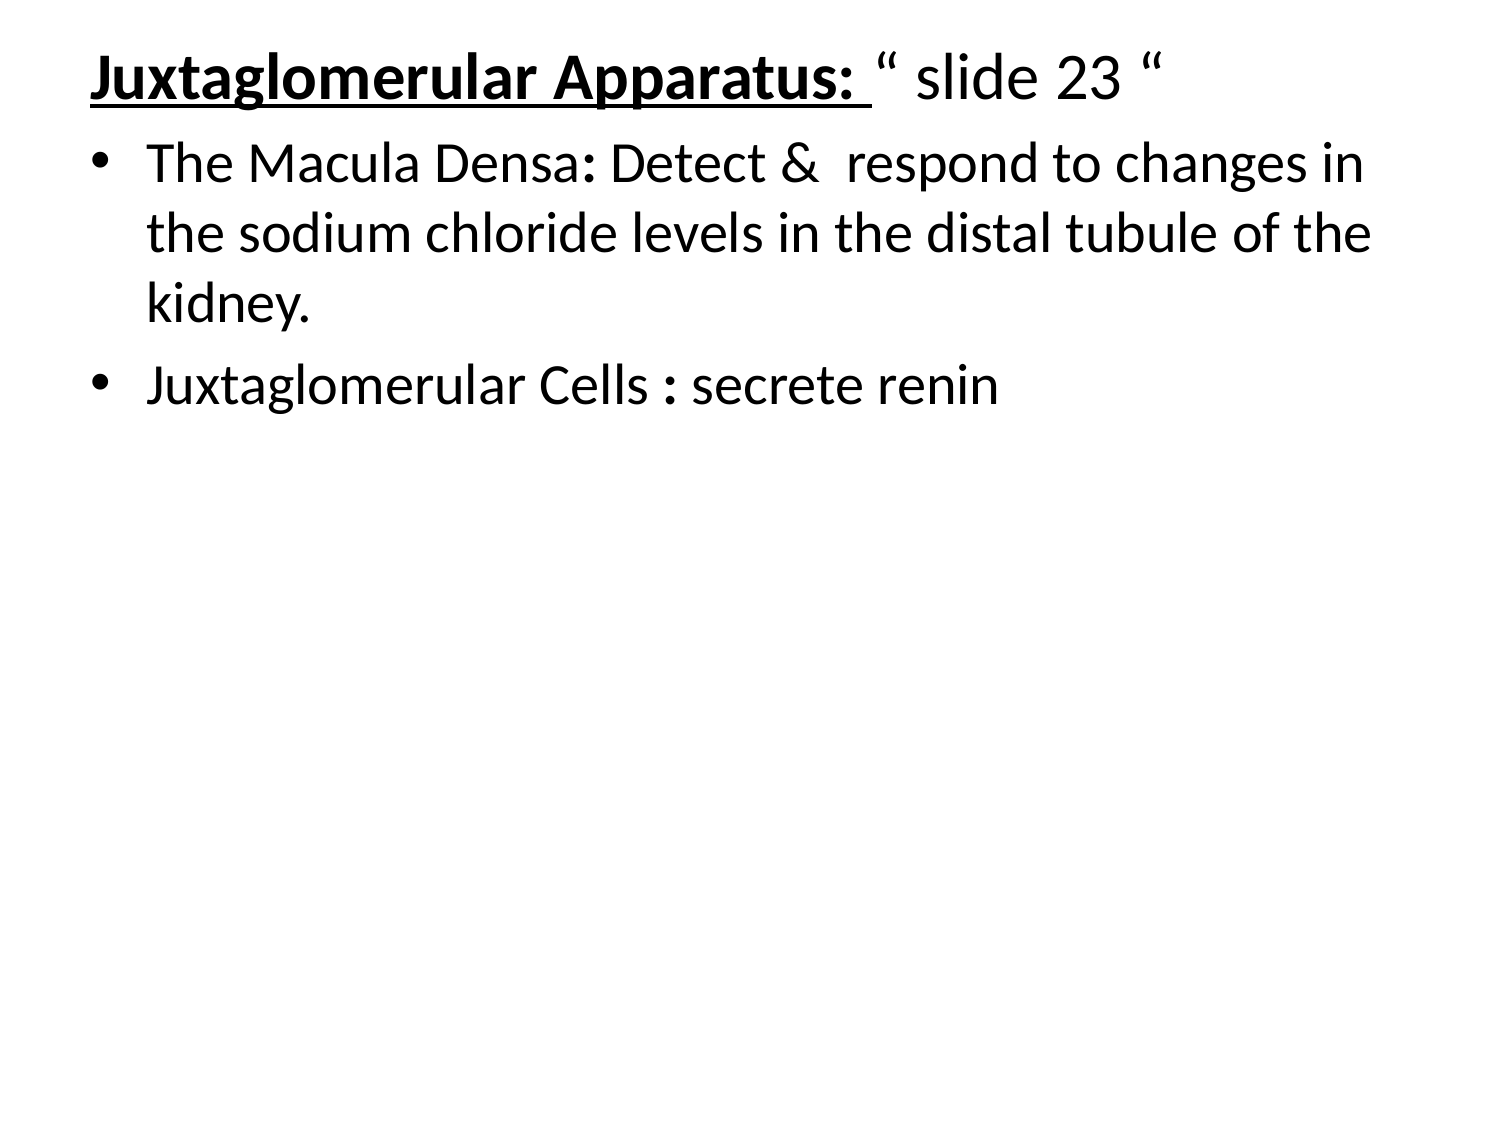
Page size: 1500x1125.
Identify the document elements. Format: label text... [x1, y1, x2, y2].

list Juxtaglomerular Apparatus: “ slide 23 “ The Macula Densa: Detect & respond to changes in the sodium chloride levels in the distal tubule of the kidney. Juxtaglomerular Cells : secrete renin [75, 25, 1425, 1005]
